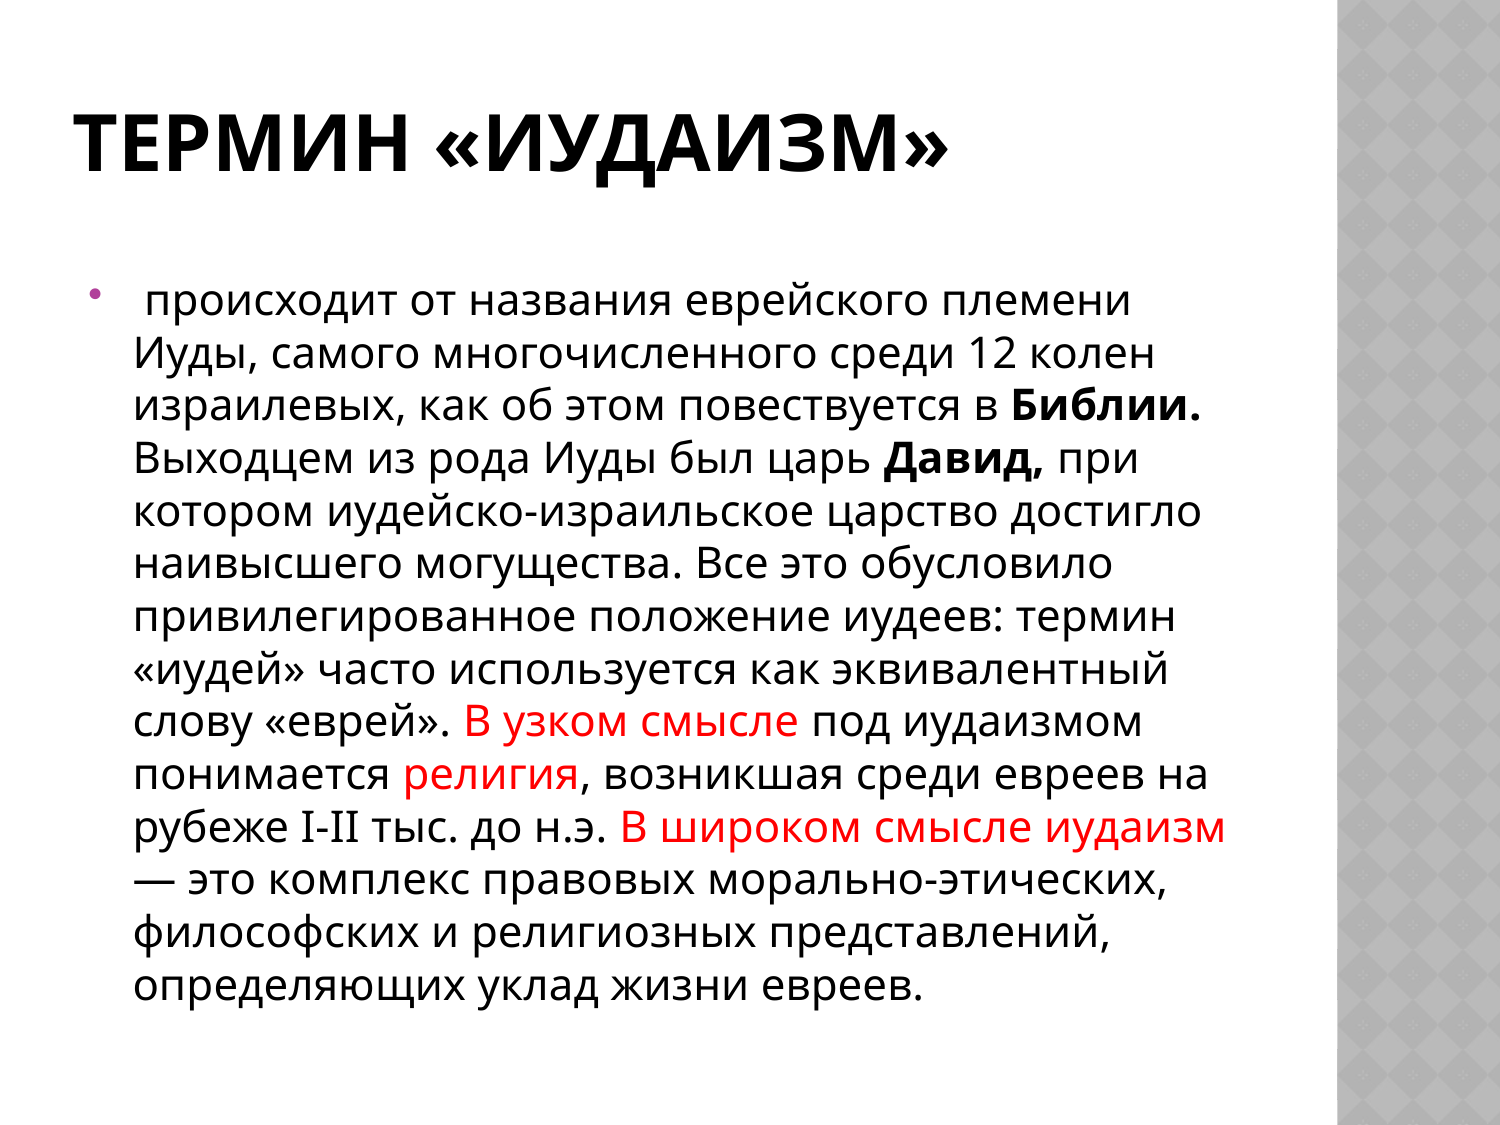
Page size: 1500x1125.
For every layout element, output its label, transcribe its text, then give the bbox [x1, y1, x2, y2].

list происходит от названия еврейского племени Иуды, самого многочисленного среди 12 колен израилевых, как об этом повествуется в Библии. Выходцем из рода Иуды был царь Давид, при котором иудейско-израильское царство достигло наивысшего могущества. Все это обусловило привилегированное положение иудеев: термин «иудей» часто используется как эквивалентный слову «еврей». В узком смысле под иудаизмом понимается религия, возникшая среди евреев на рубеже I-II тыс. до н.э. В широком смысле иудаизм — это комплекс правовых морально-этических, философских и религиозных представлений, определяющих уклад жизни евреев. [75, 264, 1263, 1059]
title Термин «иудаизм» [64, 0, 1253, 188]
